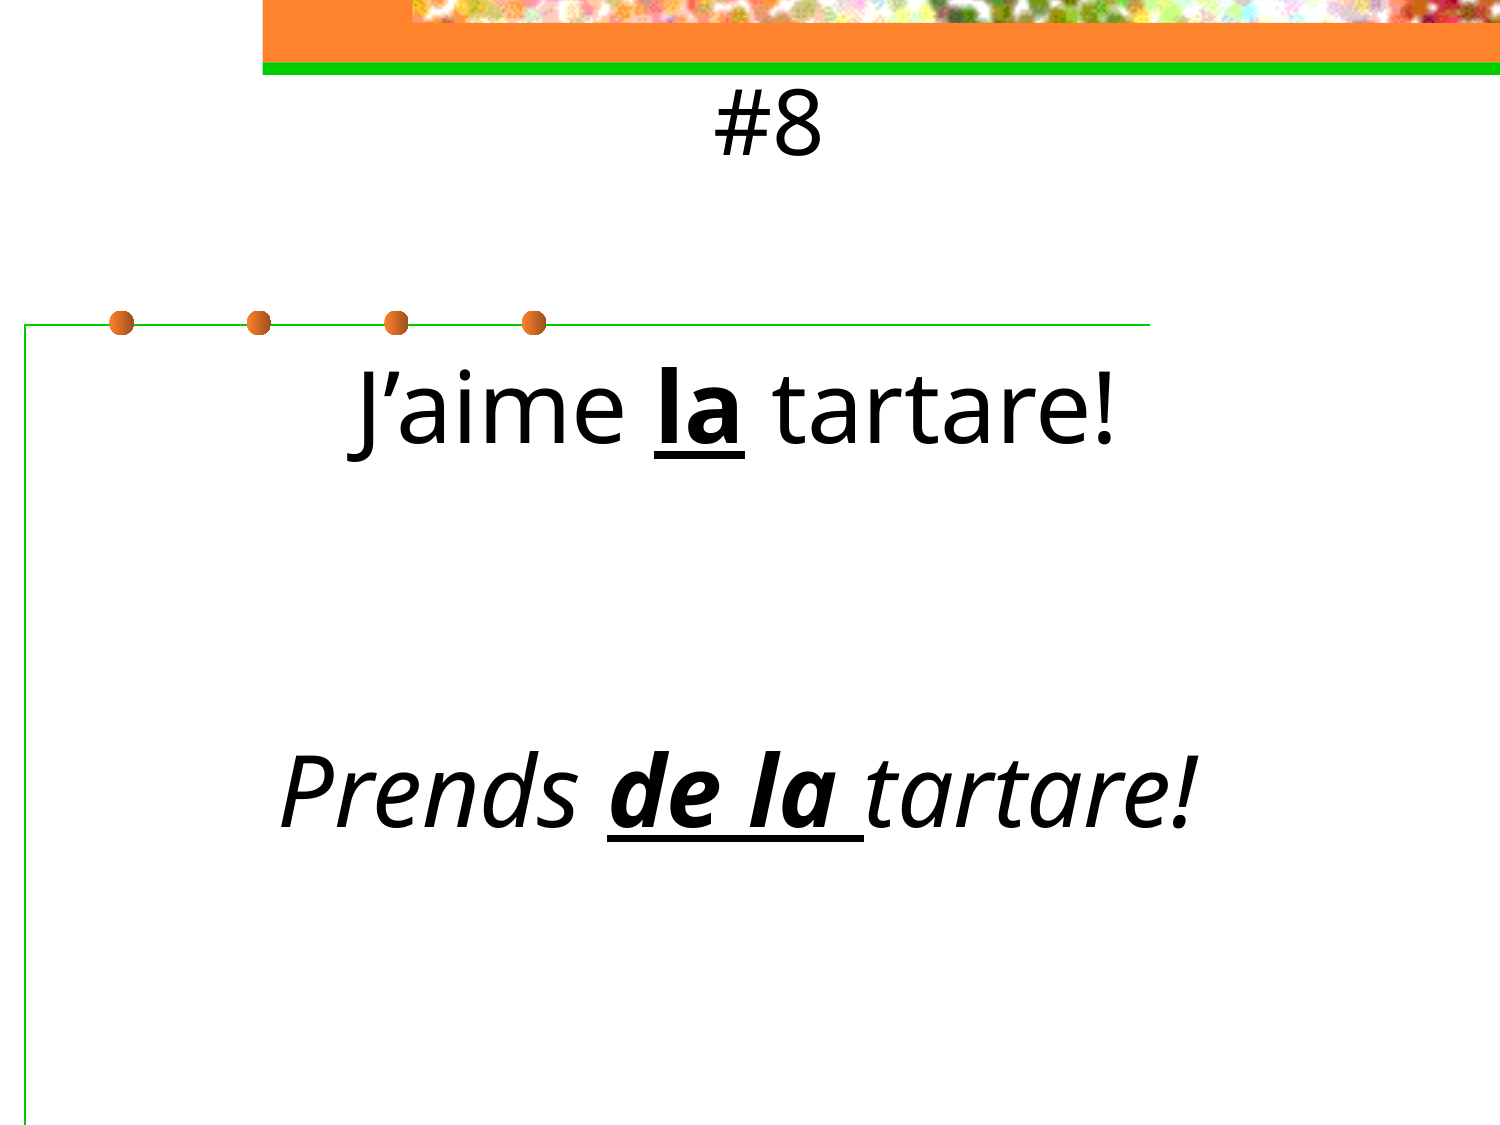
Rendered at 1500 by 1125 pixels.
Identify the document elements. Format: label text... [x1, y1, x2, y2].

picture [412, 0, 1500, 23]
list J’aime la tartare! Prends de la tartare! [75, 350, 1400, 1113]
title #8 [100, 37, 1438, 200]
